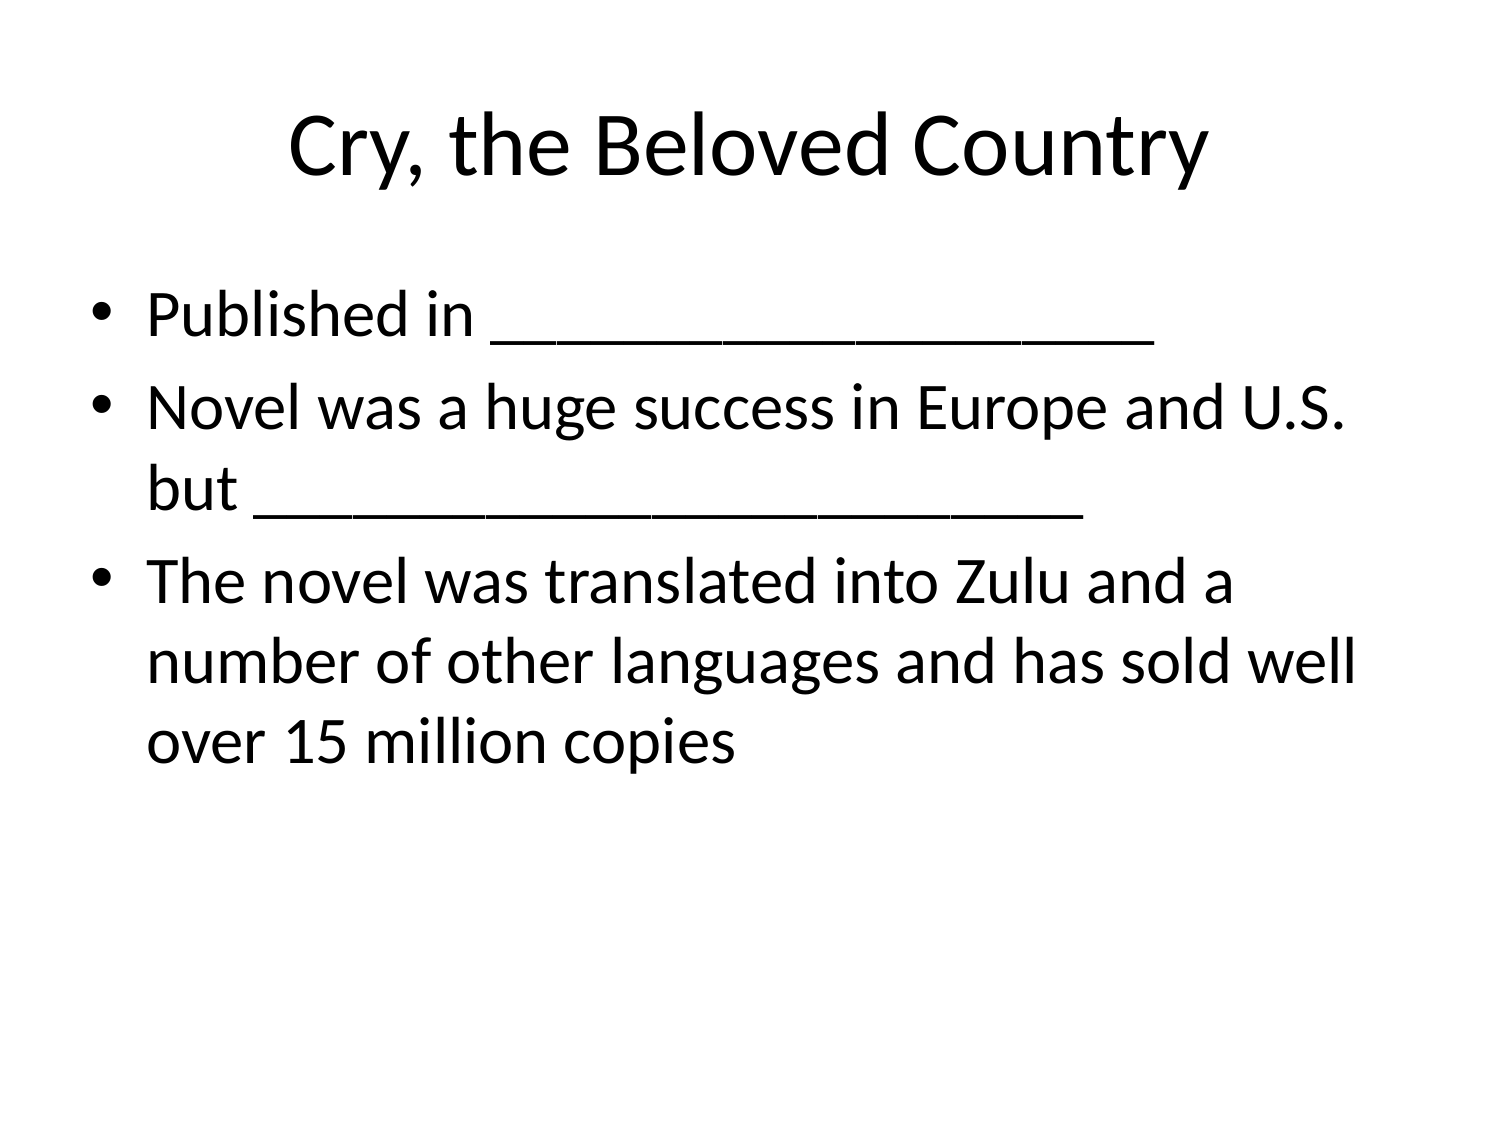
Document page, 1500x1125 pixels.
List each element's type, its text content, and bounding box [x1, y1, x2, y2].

title Cry, the Beloved Country [75, 45, 1425, 233]
list Published in ____________________ Novel was a huge success in Europe and U.S. but _________________________ The novel was translated into Zulu and a number of other languages and has sold well over 15 million copies [75, 262, 1425, 1005]
